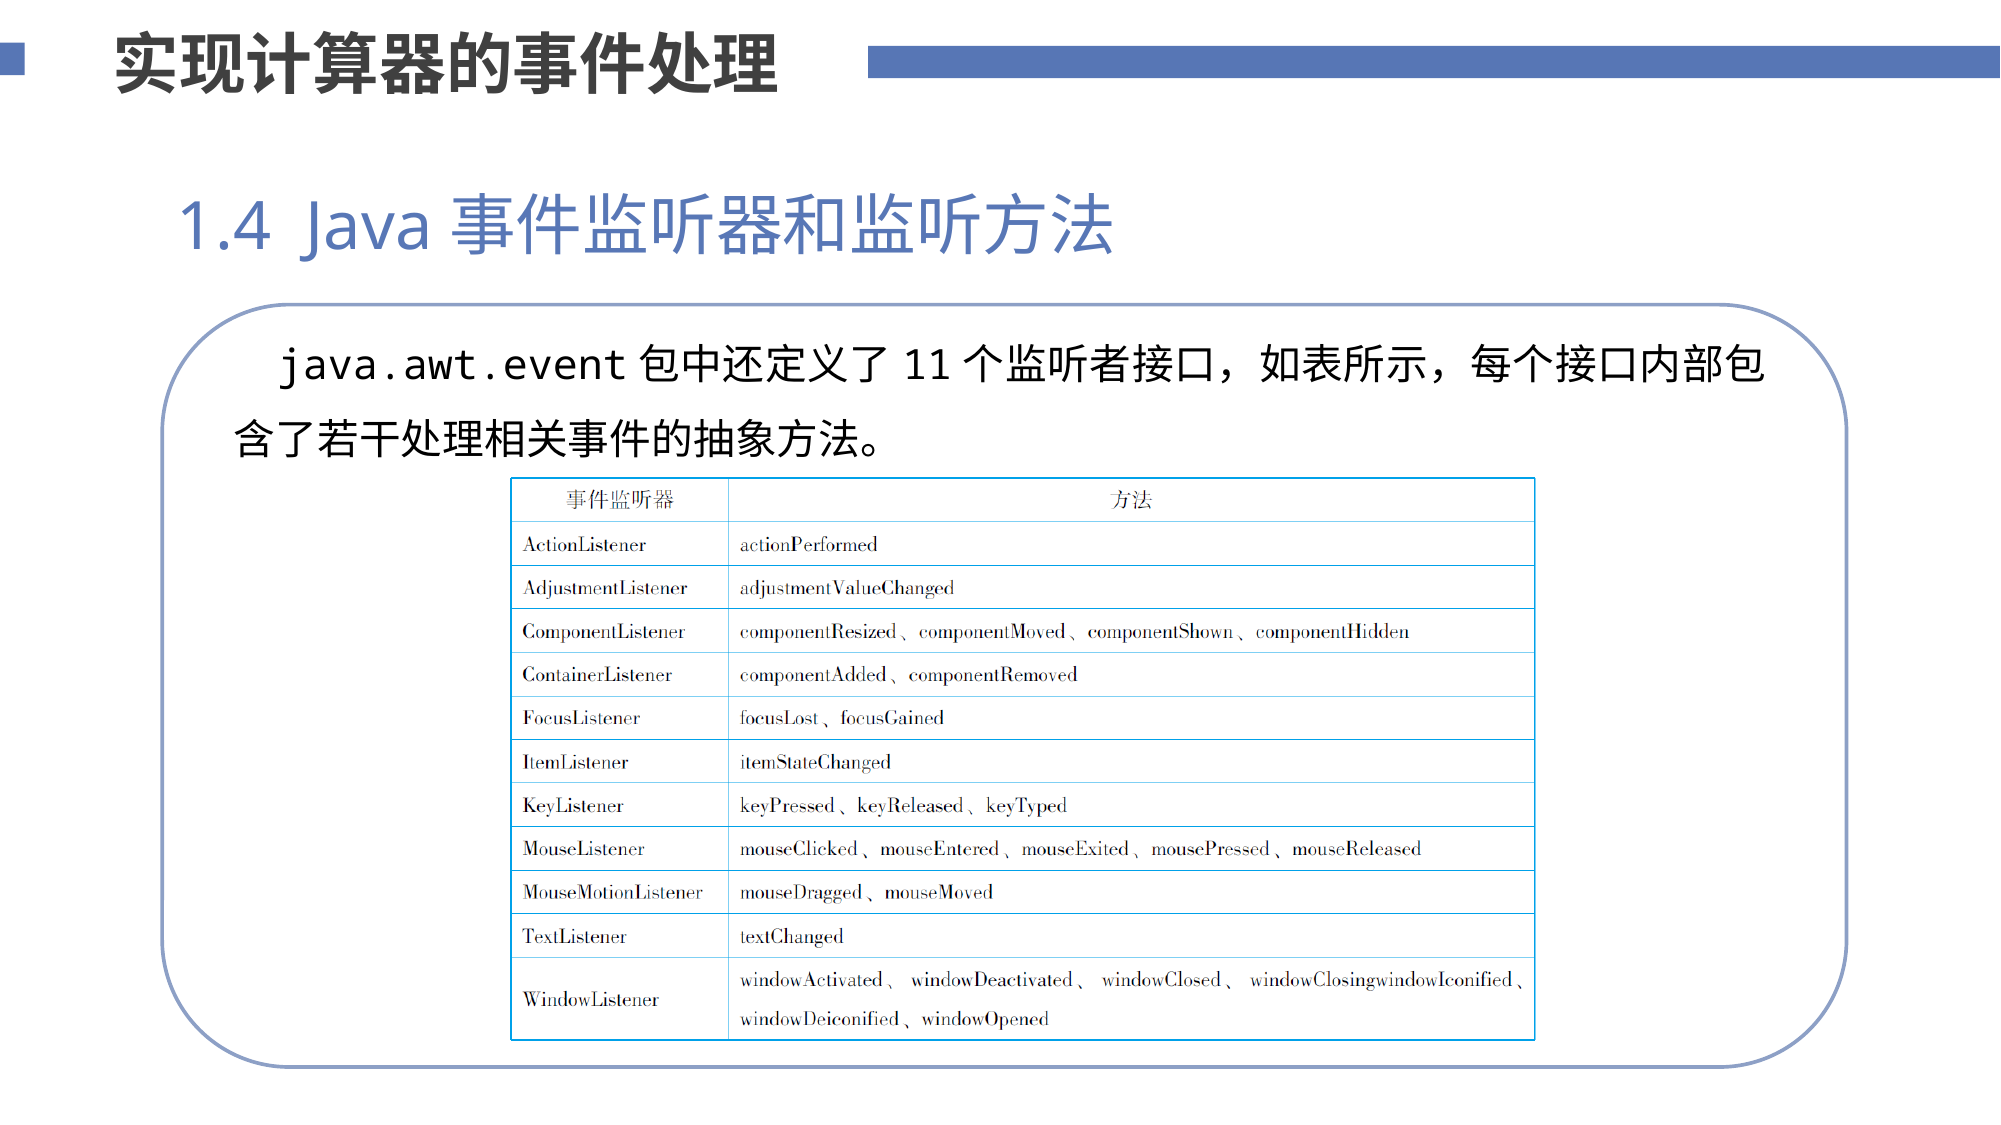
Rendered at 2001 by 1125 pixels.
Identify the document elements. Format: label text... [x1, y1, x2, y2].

text_box [0, 41, 26, 76]
text_box java.awt.event包中还定义了11个监听者接口，如表所示，每个接口内部包含了若干处理相关事件的抽象方法。 [219, 305, 1781, 470]
picture [505, 468, 1544, 1047]
text_box 实现计算器的事件处理 [112, 21, 781, 102]
text_box 1.4 Java事件监听器和监听方法 [162, 175, 1157, 271]
text_box [161, 319, 1848, 1069]
text_box [867, 45, 2000, 79]
